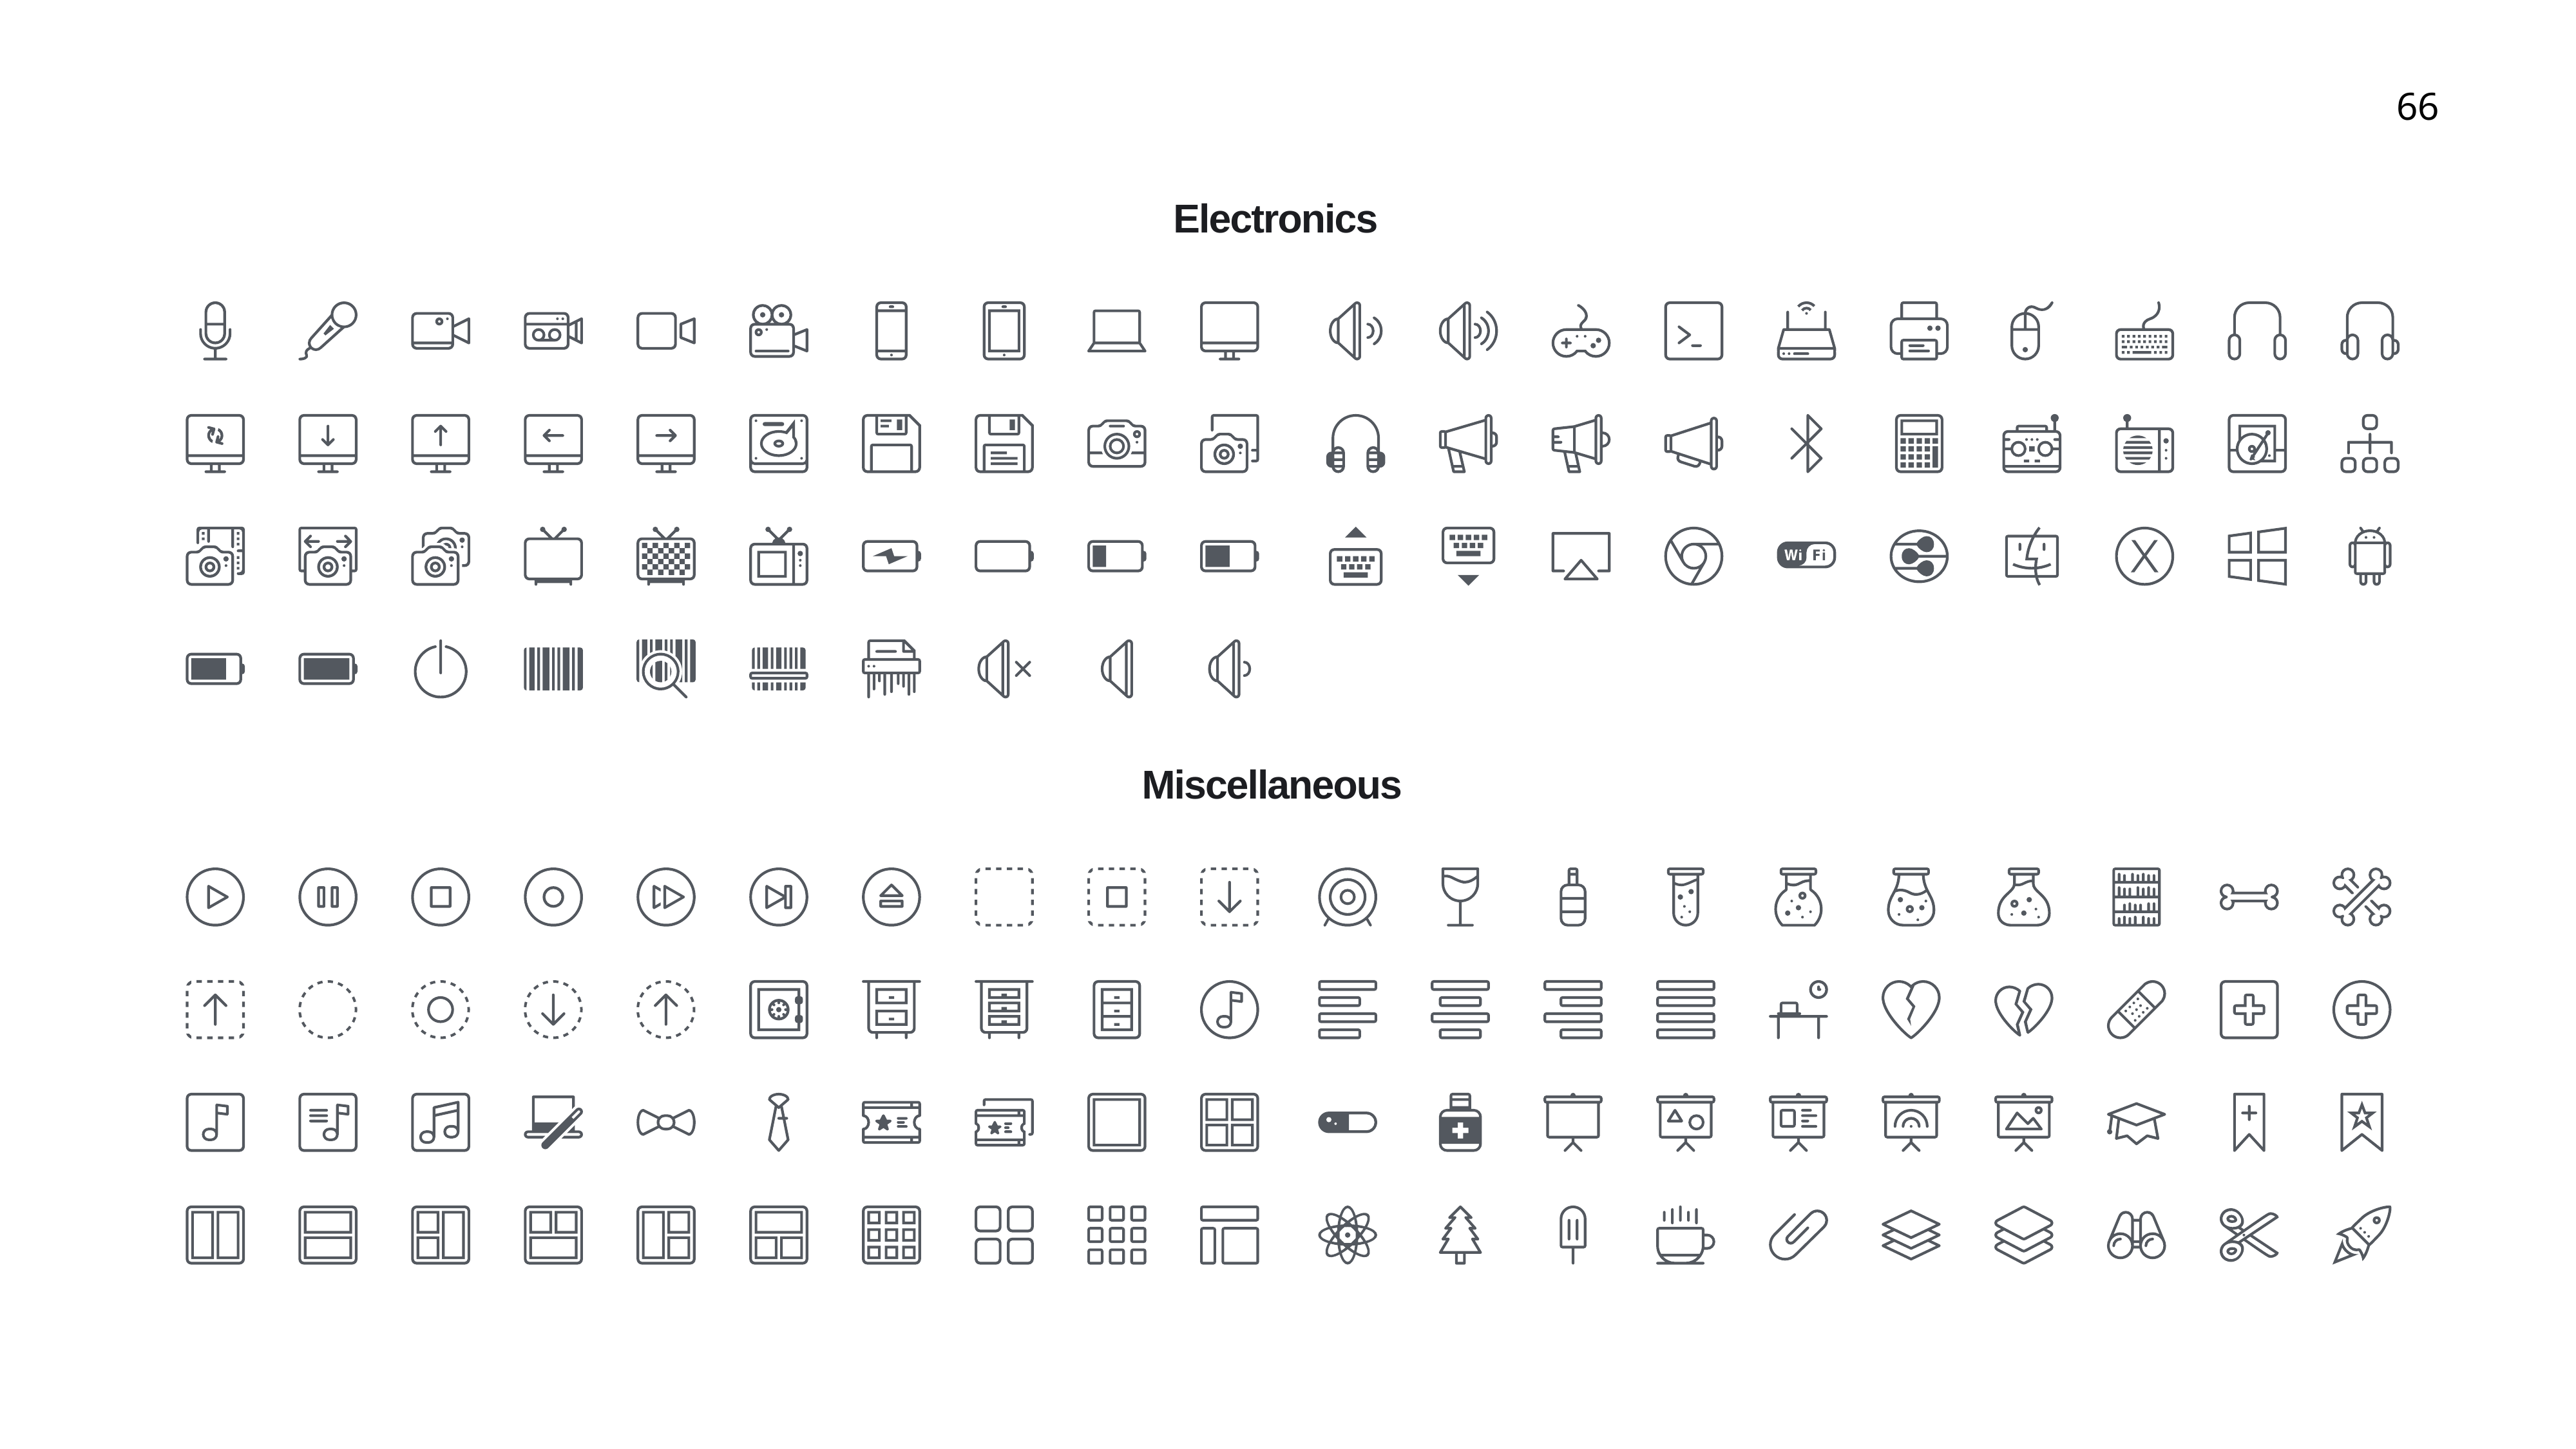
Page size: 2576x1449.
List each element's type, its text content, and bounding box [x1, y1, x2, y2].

text_box [1200, 910, 1203, 916]
text_box [1318, 996, 1361, 1007]
text_box [789, 647, 792, 669]
text_box [752, 682, 755, 691]
text_box [665, 980, 672, 983]
text_box [186, 1034, 191, 1039]
text_box [862, 639, 921, 699]
text_box [430, 1034, 436, 1039]
text_box [862, 1101, 921, 1144]
text_box [1563, 558, 1599, 581]
text_box [1210, 867, 1216, 871]
text_box [636, 526, 696, 586]
text_box [1243, 661, 1252, 677]
text_box [1109, 1227, 1125, 1244]
text_box [1221, 867, 1227, 871]
text_box [1769, 1001, 1828, 1039]
text_box [1200, 1227, 1216, 1265]
text_box [636, 1012, 640, 1018]
text_box [1551, 304, 1611, 358]
text_box [2233, 1092, 2266, 1152]
text_box [749, 671, 808, 680]
text_box [572, 647, 575, 691]
text_box [439, 639, 443, 674]
text_box [862, 413, 921, 473]
text_box [862, 540, 921, 573]
text_box [655, 1034, 662, 1039]
text_box [577, 996, 582, 1003]
text_box [749, 413, 808, 473]
text_box [1031, 910, 1034, 916]
text_box [1664, 526, 1724, 586]
text_box [1480, 316, 1490, 345]
text_box [1438, 1092, 1482, 1152]
text_box [1560, 867, 1587, 927]
text_box [524, 1012, 528, 1018]
text_box [975, 980, 1034, 1039]
text_box [563, 1032, 569, 1037]
text_box [552, 647, 555, 691]
text_box [411, 1092, 470, 1152]
text_box [2257, 526, 2287, 554]
text_box [1894, 413, 1943, 473]
text_box [789, 682, 792, 691]
text_box [795, 647, 798, 669]
text_box [675, 1032, 682, 1037]
text_box [1098, 867, 1104, 871]
text_box [420, 984, 426, 990]
text_box [186, 1092, 245, 1152]
text_box [1438, 301, 1471, 361]
text_box [1119, 923, 1125, 927]
text_box [1200, 889, 1203, 895]
text_box [541, 1107, 583, 1150]
text_box [1130, 867, 1136, 871]
text_box [542, 980, 548, 985]
text_box [542, 1034, 549, 1039]
text_box [1210, 413, 1259, 462]
text_box [2219, 884, 2279, 911]
text_box [526, 992, 532, 998]
text_box [749, 1205, 808, 1265]
text_box [2332, 1238, 2359, 1265]
text_box [2022, 983, 2054, 1034]
text_box [1889, 529, 1949, 583]
text_box [1087, 910, 1091, 916]
text_box [1656, 996, 1715, 1007]
text_box [327, 980, 334, 983]
text_box [2228, 558, 2252, 582]
text_box [1663, 1211, 1666, 1222]
text_box [975, 1108, 1026, 1147]
text_box [1485, 310, 1498, 352]
text_box [1318, 867, 1377, 927]
text_box [411, 413, 470, 473]
text_box [1028, 921, 1033, 926]
text_box [675, 982, 682, 987]
text_box [690, 639, 696, 683]
text_box [186, 867, 245, 927]
text_box [1087, 309, 1147, 353]
text_box [636, 413, 696, 473]
text_box [529, 647, 535, 691]
text_box [411, 867, 470, 927]
text_box [1141, 867, 1146, 873]
text_box [875, 301, 908, 361]
text_box [196, 526, 245, 575]
text_box [1254, 867, 1259, 873]
text_box [1887, 867, 1936, 927]
text_box [346, 1025, 352, 1032]
text_box [298, 1012, 302, 1018]
text_box [1664, 301, 1724, 361]
text_box [562, 647, 570, 691]
text_box [975, 867, 980, 873]
text_box [411, 312, 470, 350]
text_box [411, 545, 460, 586]
text_box [450, 1032, 457, 1037]
text_box [1087, 878, 1091, 884]
text_box [636, 867, 696, 927]
text_box [414, 992, 419, 998]
text_box [186, 413, 245, 473]
text_box [1366, 323, 1375, 339]
text_box [1143, 878, 1147, 884]
text_box [526, 1021, 532, 1028]
text_box [1994, 985, 2025, 1037]
text_box [1119, 867, 1125, 871]
text_box [239, 1034, 245, 1039]
text_box [1109, 923, 1114, 927]
text_box [800, 647, 806, 669]
text_box [440, 980, 446, 983]
text_box [2228, 413, 2287, 473]
text_box [458, 987, 464, 994]
text_box [975, 878, 978, 884]
text_box [524, 1001, 528, 1008]
text_box [2010, 301, 2054, 361]
text_box [1100, 639, 1133, 699]
text_box [1801, 307, 1812, 312]
text_box [1543, 1092, 1603, 1152]
text_box [1017, 923, 1024, 927]
text_box [1666, 867, 1705, 927]
text_box [338, 1032, 344, 1037]
text_box [218, 980, 224, 983]
text_box [2361, 457, 2378, 473]
text_box [2106, 980, 2166, 1039]
text_box [1098, 923, 1104, 927]
text_box [354, 1007, 358, 1012]
text_box [1774, 867, 1823, 927]
text_box [2348, 526, 2392, 586]
text_box [1656, 980, 1715, 991]
text_box [2361, 413, 2378, 430]
text_box [975, 921, 980, 926]
text_box [467, 1007, 470, 1012]
text_box [450, 982, 456, 987]
text_box [2336, 1205, 2392, 1262]
text_box [1457, 574, 1480, 586]
text_box [1882, 1092, 1941, 1152]
text_box [301, 992, 307, 998]
text_box [1318, 1112, 1377, 1133]
text_box [1882, 980, 1941, 1039]
text_box [524, 413, 583, 473]
text_box [975, 889, 978, 895]
text_box [1543, 980, 1603, 991]
text_box [2228, 531, 2252, 554]
text_box [1087, 889, 1091, 895]
text_box [1243, 867, 1248, 871]
text_box [186, 652, 245, 685]
text_box [414, 645, 468, 699]
text_box [1232, 867, 1238, 871]
text_box [784, 647, 787, 669]
text_box [752, 647, 755, 669]
text_box [1109, 867, 1114, 871]
text_box [562, 982, 569, 987]
text_box [524, 867, 583, 927]
text_box [239, 980, 245, 986]
text_box [1551, 413, 1611, 473]
text_box [1256, 900, 1259, 905]
text_box [414, 1021, 419, 1028]
text_box [242, 1023, 245, 1028]
text_box [2219, 980, 2279, 1039]
text_box [524, 1205, 583, 1265]
text_box [1656, 1012, 1715, 1023]
text_box [1141, 921, 1146, 926]
text_box [655, 639, 662, 651]
text_box [1130, 1227, 1147, 1244]
text_box [186, 980, 191, 986]
text_box [665, 1036, 672, 1039]
text_box [776, 682, 782, 691]
text_box [186, 1205, 245, 1265]
text_box [553, 1036, 559, 1039]
text_box [776, 647, 782, 669]
text_box [1031, 889, 1034, 895]
text_box [298, 301, 358, 361]
text_box [298, 526, 358, 586]
text_box [770, 682, 774, 691]
text_box [762, 682, 768, 691]
text_box [524, 1095, 575, 1139]
text_box [1442, 526, 1496, 565]
text_box [1200, 980, 1259, 1039]
text_box [1143, 889, 1147, 895]
text_box [1130, 1205, 1147, 1222]
text_box [1997, 867, 2051, 927]
text_box [1031, 900, 1034, 905]
text_box [795, 682, 798, 691]
text_box [1200, 540, 1259, 573]
text_box [1318, 1012, 1377, 1023]
text_box [1797, 301, 1815, 308]
text_box [1671, 1208, 1674, 1225]
text_box [1007, 1237, 1034, 1265]
text_box [1560, 996, 1603, 1007]
text_box [1007, 923, 1013, 927]
text_box [1656, 1028, 1715, 1039]
text_box [2383, 457, 2400, 473]
text_box [2219, 1208, 2279, 1262]
text_box [749, 526, 808, 586]
text_box [1109, 1205, 1125, 1222]
text_box [1656, 1227, 1715, 1265]
text_box [996, 923, 1002, 927]
text_box [982, 301, 1026, 361]
text_box [646, 1029, 652, 1035]
text_box [1200, 1205, 1259, 1222]
text_box [2115, 301, 2175, 361]
text_box [975, 900, 978, 905]
text_box [1106, 886, 1128, 908]
text_box [1109, 1248, 1125, 1265]
text_box [1664, 417, 1724, 471]
text_box [421, 1029, 426, 1035]
text_box [541, 993, 566, 1026]
text_box [464, 1017, 469, 1023]
text_box [1254, 921, 1259, 926]
text_box [203, 993, 227, 1026]
text_box [1656, 1092, 1715, 1152]
text_box [327, 1036, 334, 1039]
text_box [2002, 413, 2062, 473]
text_box [186, 1012, 189, 1018]
text_box [533, 984, 539, 990]
text_box [1809, 980, 1828, 999]
text_box [196, 1036, 202, 1039]
text_box [685, 639, 688, 683]
text_box [1200, 433, 1248, 473]
text_box [298, 652, 358, 685]
text_box [301, 1021, 307, 1028]
text_box [1200, 867, 1206, 873]
text_box [207, 980, 213, 983]
text_box [317, 980, 323, 985]
text_box [533, 1029, 539, 1035]
text_box [204, 301, 226, 345]
text_box [1217, 880, 1242, 913]
text_box [1438, 996, 1482, 1007]
text_box [975, 540, 1034, 573]
text_box [524, 526, 583, 586]
text_box [1345, 526, 1367, 538]
text_box [1543, 1012, 1603, 1023]
text_box [800, 682, 806, 691]
text_box [1560, 1205, 1587, 1265]
text_box [690, 996, 694, 1003]
text_box [2228, 301, 2287, 361]
text_box [683, 987, 690, 994]
text_box [670, 639, 673, 654]
text_box [749, 980, 808, 1039]
text_box [571, 987, 577, 994]
text_box [1221, 1227, 1259, 1265]
text_box [1028, 867, 1033, 873]
text_box [982, 1098, 1034, 1136]
text_box [524, 312, 583, 350]
text_box [749, 304, 808, 358]
text_box [1329, 548, 1383, 586]
text_box [1438, 1028, 1482, 1039]
text_box [1438, 1205, 1482, 1265]
text_box [1326, 413, 1386, 473]
text_box [352, 996, 356, 1003]
text_box [1790, 413, 1823, 473]
text_box [1256, 889, 1259, 895]
text_box [664, 639, 668, 652]
text_box [996, 867, 1002, 871]
text_box [1143, 910, 1147, 916]
text_box [2340, 301, 2400, 361]
text_box [464, 996, 469, 1003]
text_box [207, 1036, 213, 1039]
text_box [2340, 1092, 2384, 1152]
text_box [1882, 1209, 1941, 1261]
text_box [1431, 1012, 1490, 1023]
text_box [557, 647, 560, 691]
text_box [975, 1237, 1002, 1265]
text_box [639, 1021, 645, 1028]
text_box [1777, 310, 1837, 361]
text_box [2112, 867, 2161, 927]
text_box [757, 647, 760, 669]
text_box [242, 1012, 245, 1018]
text_box [768, 1092, 790, 1152]
text_box [650, 639, 653, 653]
text_box [411, 1205, 470, 1265]
text_box [553, 980, 559, 983]
text_box [642, 639, 647, 661]
text_box [186, 545, 234, 586]
text_box [440, 1036, 446, 1039]
text_box [1232, 923, 1238, 927]
text_box [1031, 878, 1034, 884]
text_box [1438, 413, 1498, 473]
text_box [2340, 457, 2357, 473]
text_box [542, 647, 549, 691]
text_box [636, 312, 677, 350]
text_box [1431, 980, 1490, 991]
text_box [571, 1025, 577, 1032]
text_box [229, 980, 234, 983]
text_box [975, 1205, 1002, 1233]
text_box [654, 993, 678, 1026]
text_box [2332, 980, 2392, 1039]
text_box [298, 1205, 358, 1265]
text_box [636, 1001, 640, 1008]
text_box [186, 1023, 189, 1028]
text_box [1473, 323, 1482, 339]
text_box [1769, 1209, 1828, 1261]
text_box [1007, 867, 1013, 871]
text_box [1087, 540, 1147, 573]
text_box [975, 910, 978, 916]
text_box [1373, 316, 1383, 345]
text_box [1695, 1208, 1698, 1225]
text_box [577, 647, 583, 691]
text_box [1200, 301, 1259, 361]
text_box [1200, 878, 1203, 884]
text_box [298, 867, 358, 927]
text_box [862, 980, 921, 1039]
text_box [784, 682, 787, 691]
text_box [749, 867, 808, 927]
text_box [1143, 900, 1147, 905]
text_box [977, 639, 1010, 699]
text_box [2115, 526, 2175, 586]
text_box [1889, 301, 1949, 361]
text_box [411, 1001, 415, 1008]
text_box [577, 1017, 582, 1023]
text_box [186, 1001, 189, 1007]
text_box [298, 413, 358, 473]
text_box [862, 1205, 921, 1265]
text_box [2005, 526, 2059, 586]
text_box [1243, 923, 1248, 927]
text_box [1130, 1248, 1147, 1265]
text_box [692, 1007, 696, 1012]
text_box [242, 990, 245, 996]
text_box [2106, 1102, 2166, 1146]
text_box [308, 1029, 314, 1035]
text_box [1200, 900, 1203, 905]
text_box [1687, 1211, 1690, 1222]
text_box [317, 1034, 323, 1039]
text_box [636, 1205, 696, 1265]
text_box [298, 1092, 358, 1152]
text_box [1994, 1092, 2054, 1152]
text_box [580, 1007, 583, 1012]
text_box [679, 317, 696, 345]
text_box [218, 1036, 224, 1039]
text_box [2106, 1211, 2166, 1260]
text_box [1441, 867, 1480, 927]
text_box [1130, 923, 1136, 927]
text_box [1777, 541, 1837, 569]
text_box [2347, 433, 2393, 455]
text_box [1256, 910, 1259, 916]
text_box [1200, 921, 1206, 926]
text_box [459, 1025, 464, 1032]
text_box [2332, 867, 2392, 927]
text_box [1208, 639, 1241, 699]
text_box [524, 647, 527, 691]
text_box [298, 1001, 302, 1008]
text_box [345, 987, 352, 994]
text_box [690, 1017, 694, 1023]
text_box [1769, 1092, 1828, 1152]
text_box [1221, 923, 1227, 927]
text_box [411, 1012, 415, 1018]
text_box [762, 647, 768, 669]
text_box [1087, 921, 1093, 926]
text_box [655, 980, 661, 985]
text_box [1007, 1205, 1034, 1233]
text_box [1200, 1092, 1259, 1152]
text_box [427, 996, 454, 1023]
text_box [770, 647, 774, 669]
text_box [1318, 1205, 1377, 1265]
text_box [352, 1017, 356, 1023]
text_box [242, 1001, 245, 1007]
text_box [757, 682, 760, 691]
text_box [1092, 980, 1141, 1039]
text_box [636, 1108, 696, 1136]
text_box [1087, 1227, 1104, 1244]
text_box [1087, 1205, 1104, 1222]
text_box [675, 639, 683, 683]
text_box [645, 984, 652, 990]
text_box [1551, 532, 1611, 573]
text_box [985, 923, 991, 927]
text_box [642, 652, 688, 699]
text_box [1087, 1092, 1147, 1152]
text_box [186, 990, 189, 996]
text_box [683, 1025, 690, 1032]
text_box [1679, 1205, 1682, 1222]
text_box [1087, 900, 1091, 905]
text_box [229, 1036, 234, 1039]
text_box [196, 980, 202, 983]
text_box [862, 867, 921, 927]
text_box [199, 328, 232, 361]
text_box [537, 647, 540, 691]
text_box [1994, 1205, 2054, 1265]
text_box [1015, 661, 1031, 677]
text_box [307, 984, 314, 990]
text_box Miscellaneous [1138, 755, 1407, 811]
text_box [1256, 878, 1259, 884]
text_box [975, 413, 1034, 473]
text_box [1560, 1028, 1603, 1039]
text_box [1329, 301, 1361, 361]
text_box [639, 992, 645, 998]
text_box [337, 982, 343, 987]
text_box [1318, 980, 1377, 991]
text_box [1210, 923, 1216, 927]
text_box [421, 526, 470, 567]
text_box [985, 867, 991, 871]
text_box [1087, 419, 1147, 468]
text_box [1087, 867, 1093, 873]
text_box Electronics [1169, 188, 1382, 245]
text_box [2115, 413, 2175, 473]
text_box [2257, 558, 2287, 586]
text_box [1017, 867, 1024, 871]
text_box [1087, 1248, 1104, 1265]
text_box [1318, 1028, 1361, 1039]
text_box [430, 980, 436, 985]
text_box [636, 639, 640, 683]
